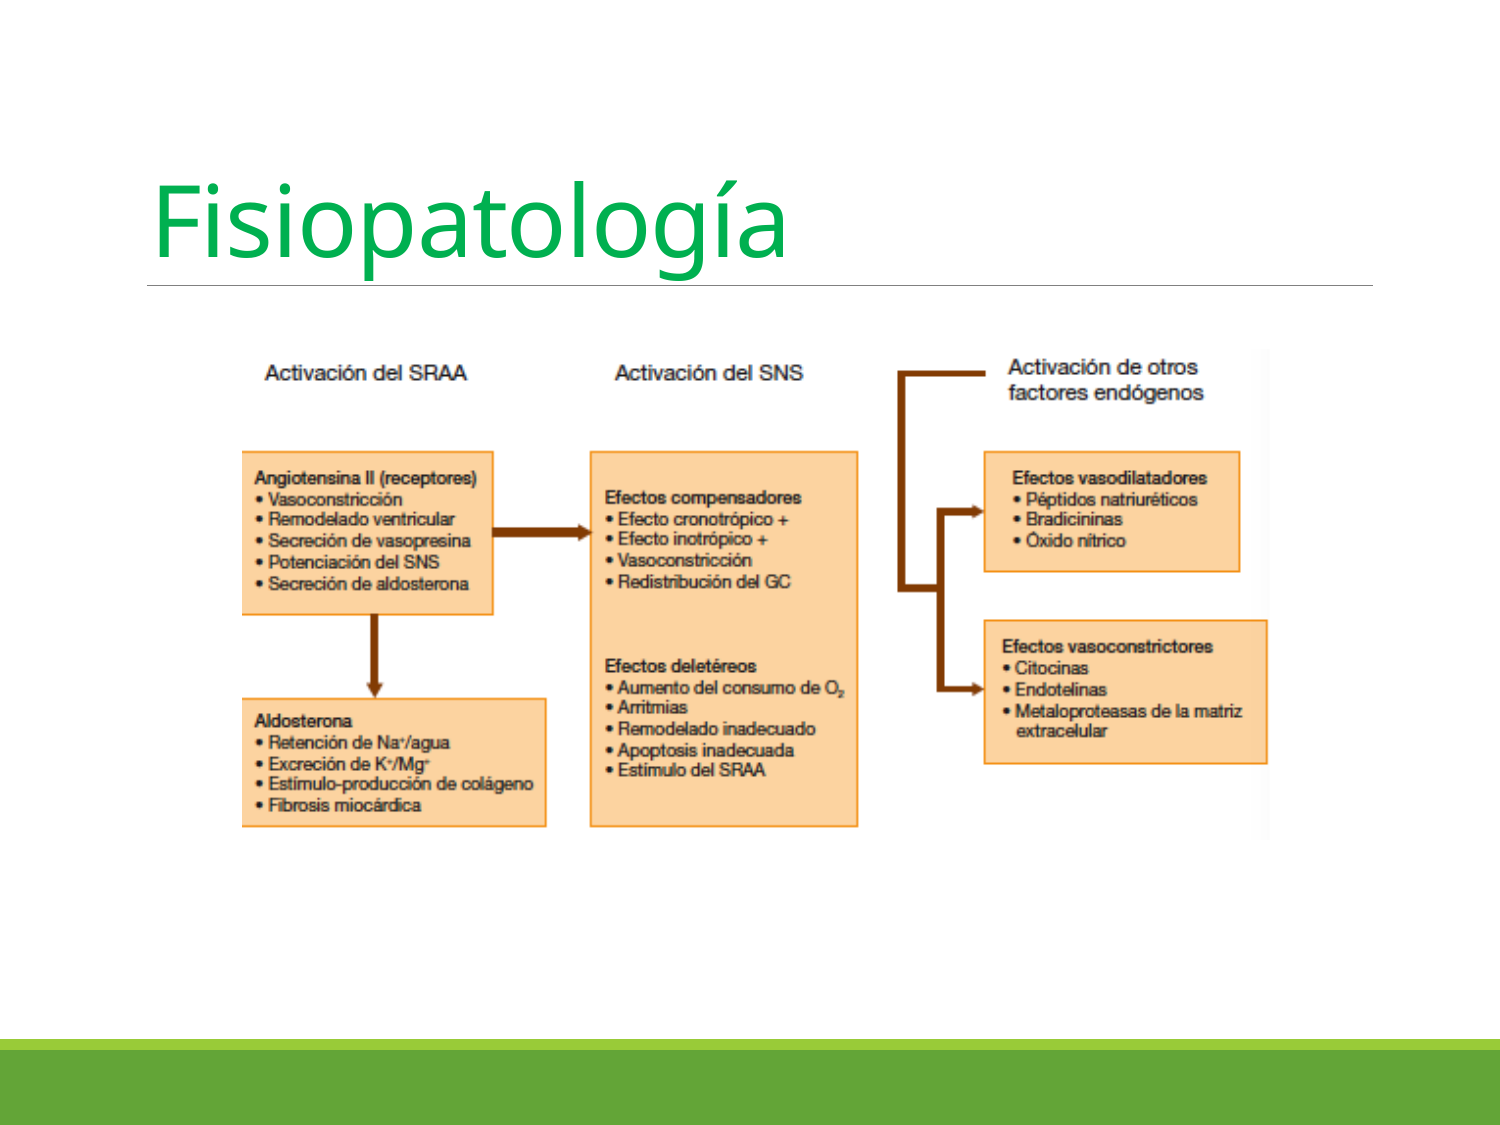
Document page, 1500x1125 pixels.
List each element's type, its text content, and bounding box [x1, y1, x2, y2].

title Fisiopatología [135, 47, 1373, 285]
picture [241, 349, 1271, 841]
